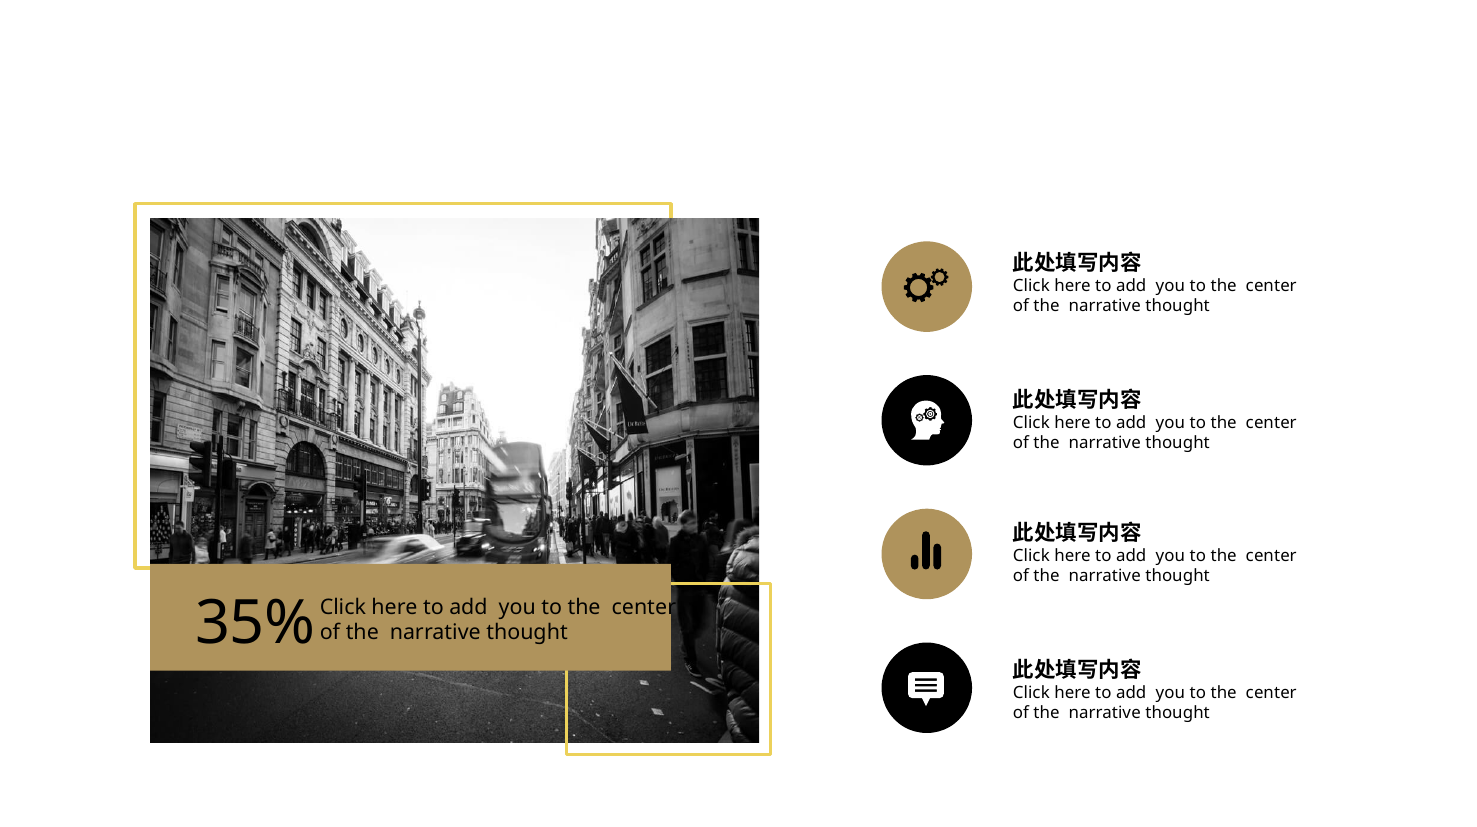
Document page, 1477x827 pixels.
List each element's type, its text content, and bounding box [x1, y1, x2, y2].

text_box [150, 563, 671, 671]
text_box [911, 400, 946, 440]
text_box 此处填写内容 Click here to add you to the center of the narrative thought [998, 378, 1312, 460]
text_box [881, 642, 973, 733]
text_box [881, 508, 973, 600]
text_box [881, 241, 973, 332]
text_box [910, 531, 942, 570]
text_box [907, 672, 944, 707]
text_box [903, 268, 949, 303]
text_box 35% [180, 574, 331, 663]
text_box [150, 218, 760, 583]
text_box [134, 203, 671, 569]
text_box 此处填写内容 Click here to add you to the center of the narrative thought [998, 648, 1312, 730]
text_box 此处填写内容 Click here to add you to the center of the narrative thought [998, 241, 1312, 323]
text_box Click here to add you to the center of the narrative thought [305, 585, 692, 652]
text_box [150, 671, 566, 743]
text_box [566, 583, 771, 755]
text_box [881, 375, 973, 466]
text_box 此处填写内容 Click here to add you to the center of the narrative thought [998, 511, 1312, 593]
